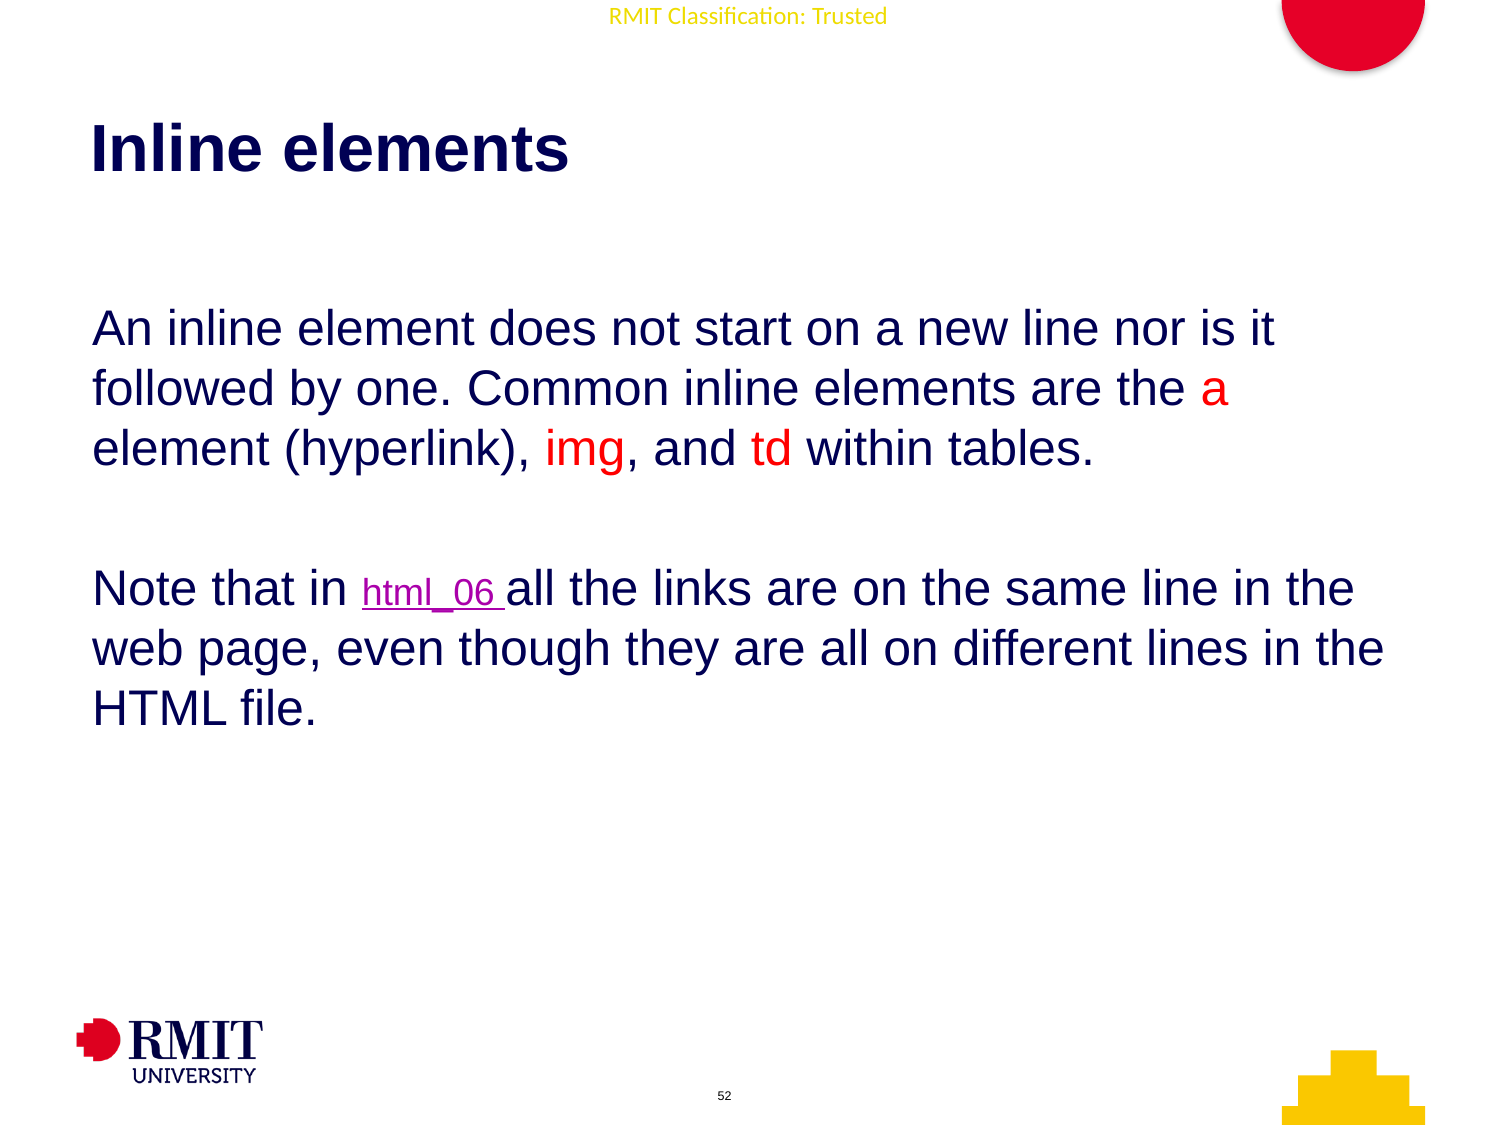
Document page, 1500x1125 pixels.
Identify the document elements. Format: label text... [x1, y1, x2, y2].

list An inline element does not start on a new line nor is it followed by one. Common inline elements are the a element (hyperlink), img, and td within tables. Note that in html_06 all the links are on the same line in the web page, even though they are all on different lines in the HTML file. [75, 288, 1425, 952]
title Inline elements [75, 23, 1237, 267]
picture [57, 1001, 281, 1102]
